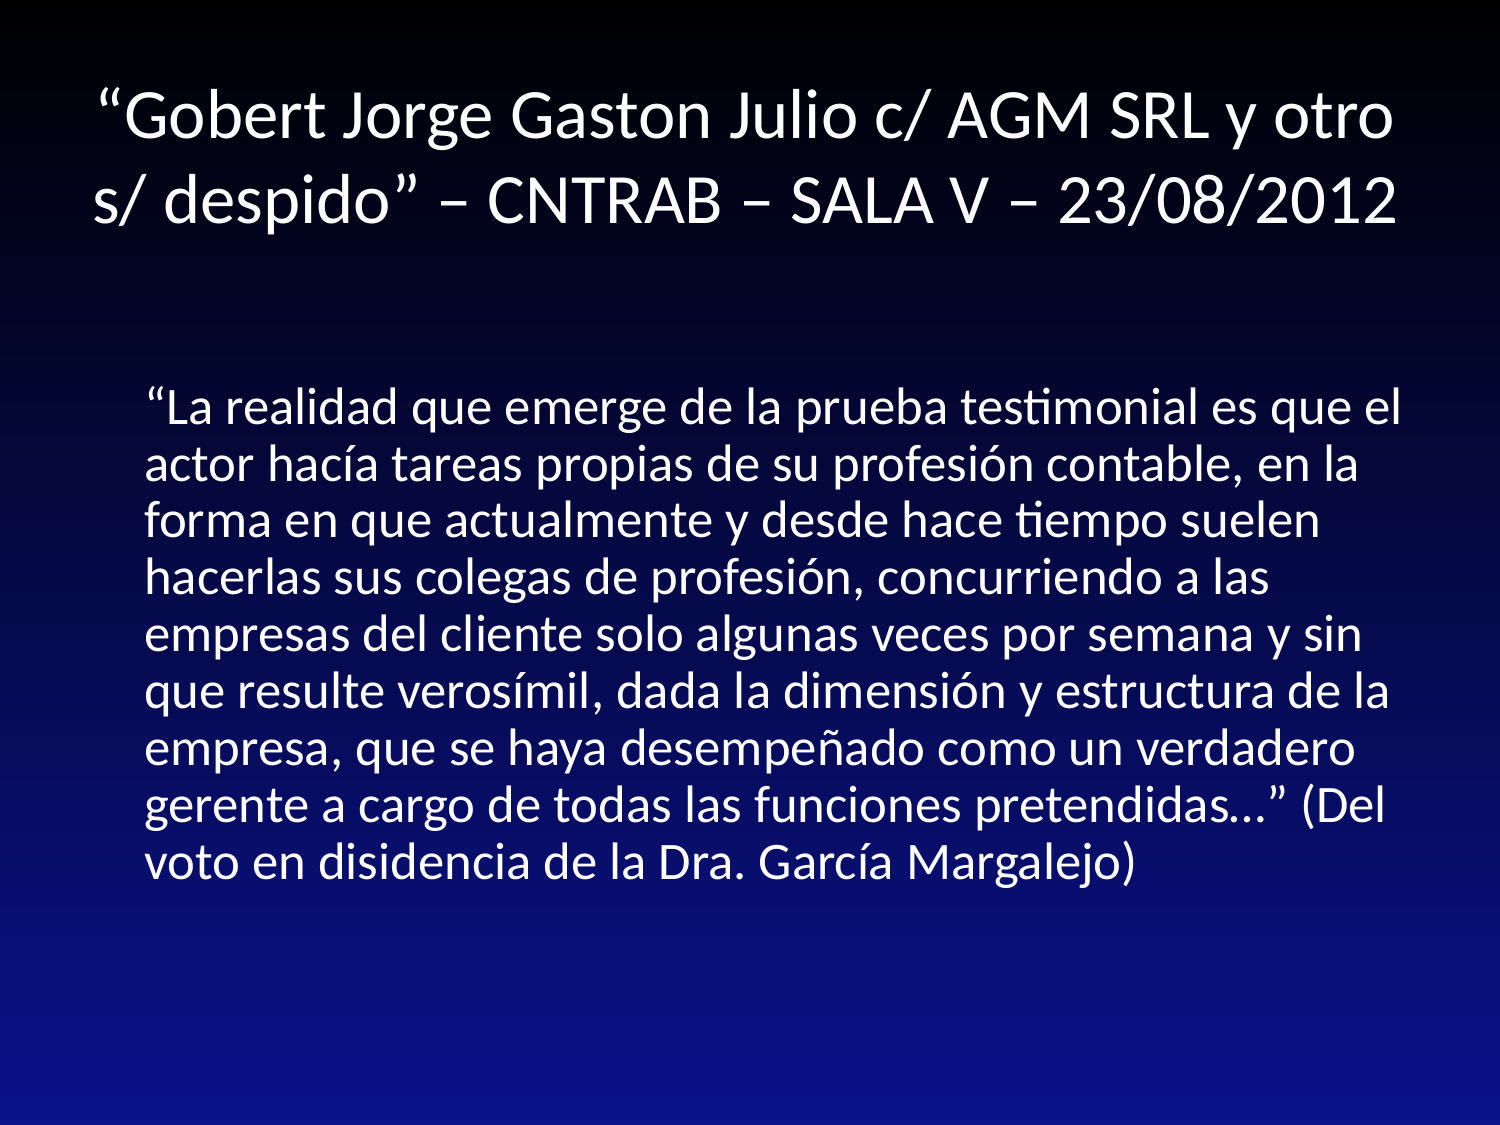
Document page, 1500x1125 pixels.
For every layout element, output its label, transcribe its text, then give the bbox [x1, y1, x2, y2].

list “La realidad que emerge de la prueba testimonial es que el actor hacía tareas propias de su profesión contable, en la forma en que actualmente y desde hace tiempo suelen hacerlas sus colegas de profesión, concurriendo a las empresas del cliente solo algunas veces por semana y sin que resulte verosímil, dada la dimensión y estructura de la empresa, que se haya desempeñado como un verdadero gerente a cargo de todas las funciones pretendidas…” (Del voto en disidencia de la Dra. García Margalejo) [76, 314, 1428, 1022]
title “Gobert Jorge Gaston Julio c/ AGM SRL y otro s/ despido” – CNTRAB – SALA V – 23/08/2012 [64, 30, 1428, 360]
